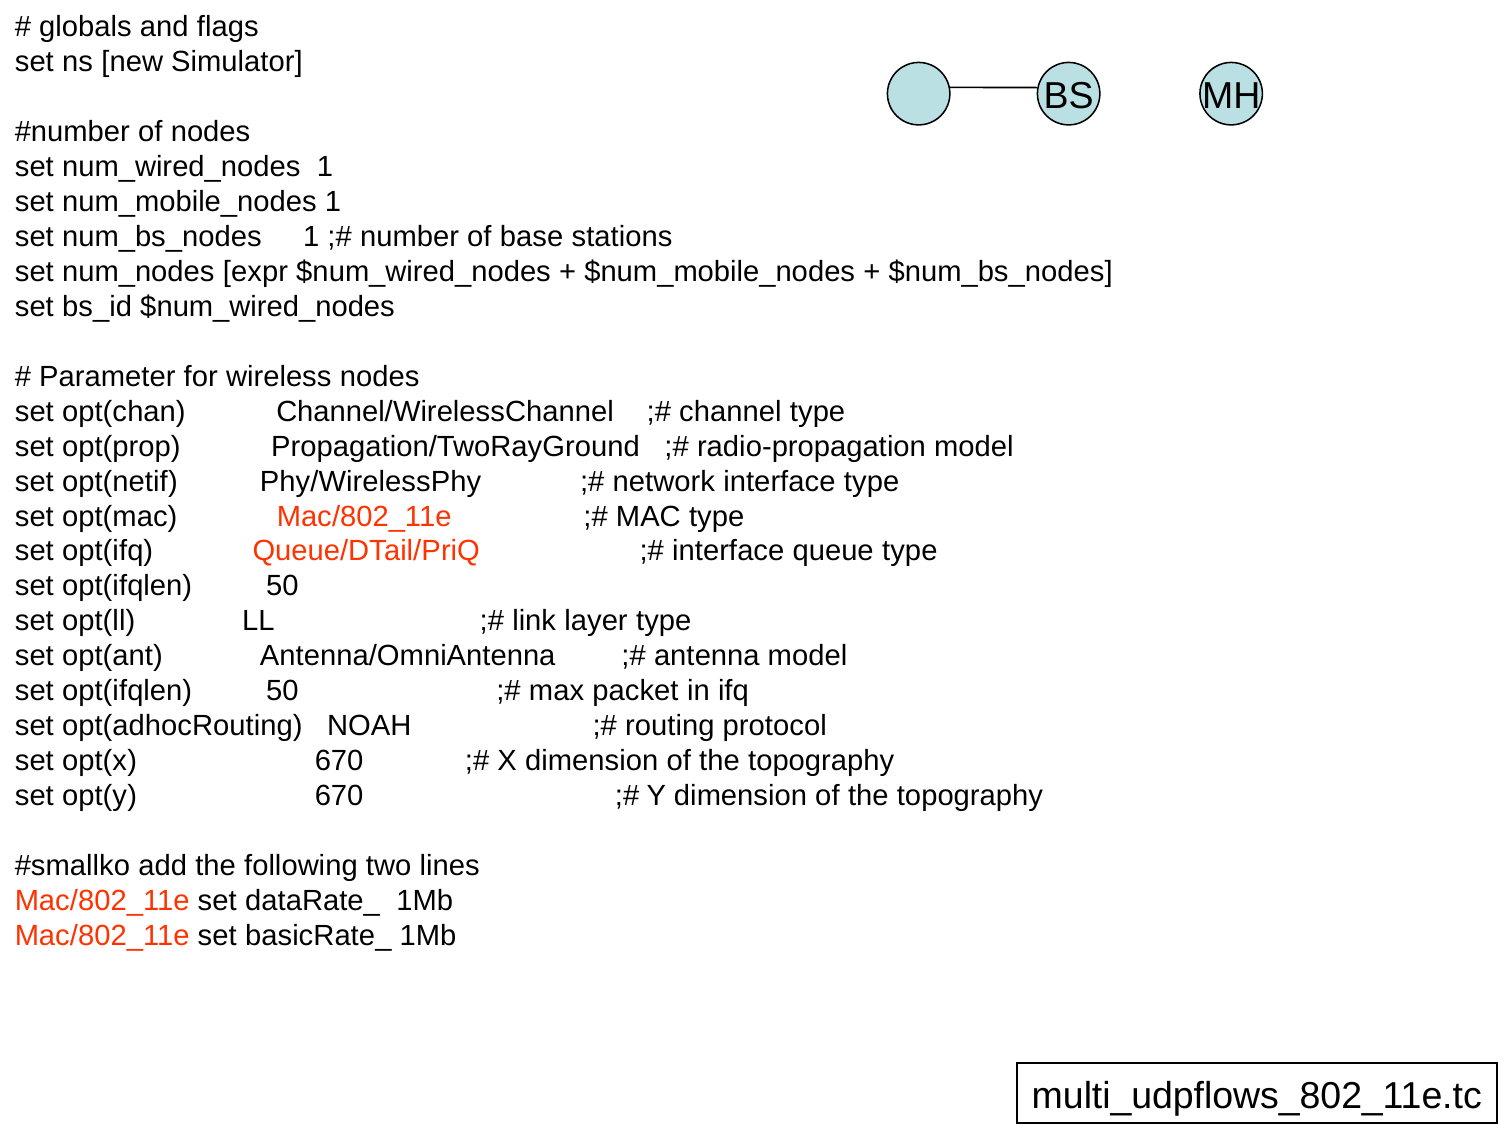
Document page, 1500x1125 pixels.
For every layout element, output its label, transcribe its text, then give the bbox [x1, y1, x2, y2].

text_box BS [1037, 62, 1100, 125]
text_box MH [1199, 62, 1263, 125]
text_box # globals and flags set ns [new Simulator] #number of nodes set num_wired_nodes 1 set num_mobile_nodes 1 set num_bs_nodes 1 ;# number of base stations set num_nodes [expr $num_wired_nodes + $num_mobile_nodes + $num_bs_nodes] set bs_id $num_wired_nodes # Parameter for wireless nodes set opt(chan) Channel/WirelessChannel ;# channel type set opt(prop) Propagation/TwoRayGround ;# radio-propagation model set opt(netif) Phy/WirelessPhy ;# network interface type set opt(mac) Mac/802_11e ;# MAC type set opt(ifq) Queue/DTail/PriQ ;# interface queue type set opt(ifqlen) 50 set opt(ll) LL ;# link layer type set opt(ant) Antenna/OmniAntenna ;# antenna model set opt(ifqlen) 50 ;# max packet in ifq set opt(adhocRouting) NOAH ;# routing protocol set opt(x) 670 ;# X dimension of the topography set opt(y) 670 ;# Y dimension of the topography #smallko add the following two lines Mac/802_11e set dataRate_ 1Mb Mac/802_11e set basicRate_ 1Mb [0, 0, 1500, 959]
text_box multi_udpflows_802_11e.tc [1016, 1063, 1497, 1123]
text_box [887, 62, 950, 125]
